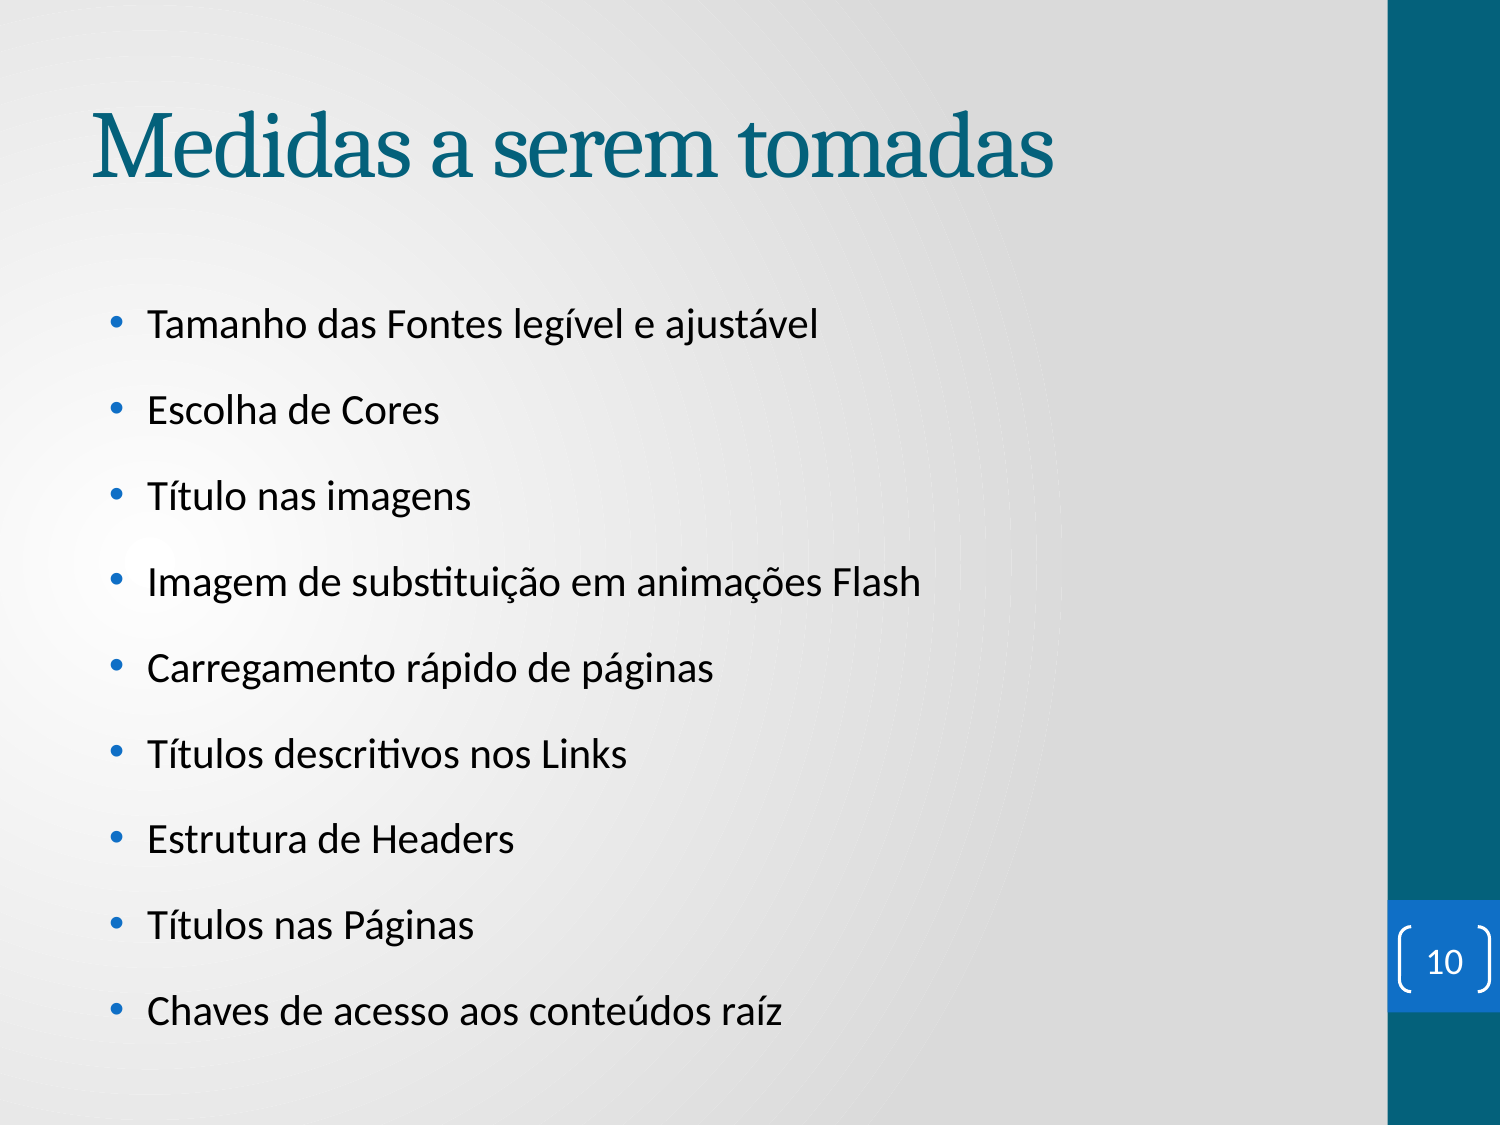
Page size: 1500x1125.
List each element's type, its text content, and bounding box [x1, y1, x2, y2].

slide_number 10 [1397, 925, 1492, 994]
title Medidas a serem tomadas [75, 45, 1325, 233]
list Tamanho das Fontes legível e ajustável Escolha de Cores Título nas imagens Imagem de substituição em animações Flash Carregamento rápido de páginas Títulos descritivos nos Links Estrutura de Headers Títulos nas Páginas Chaves de acesso aos conteúdos raíz [75, 262, 1325, 1050]
